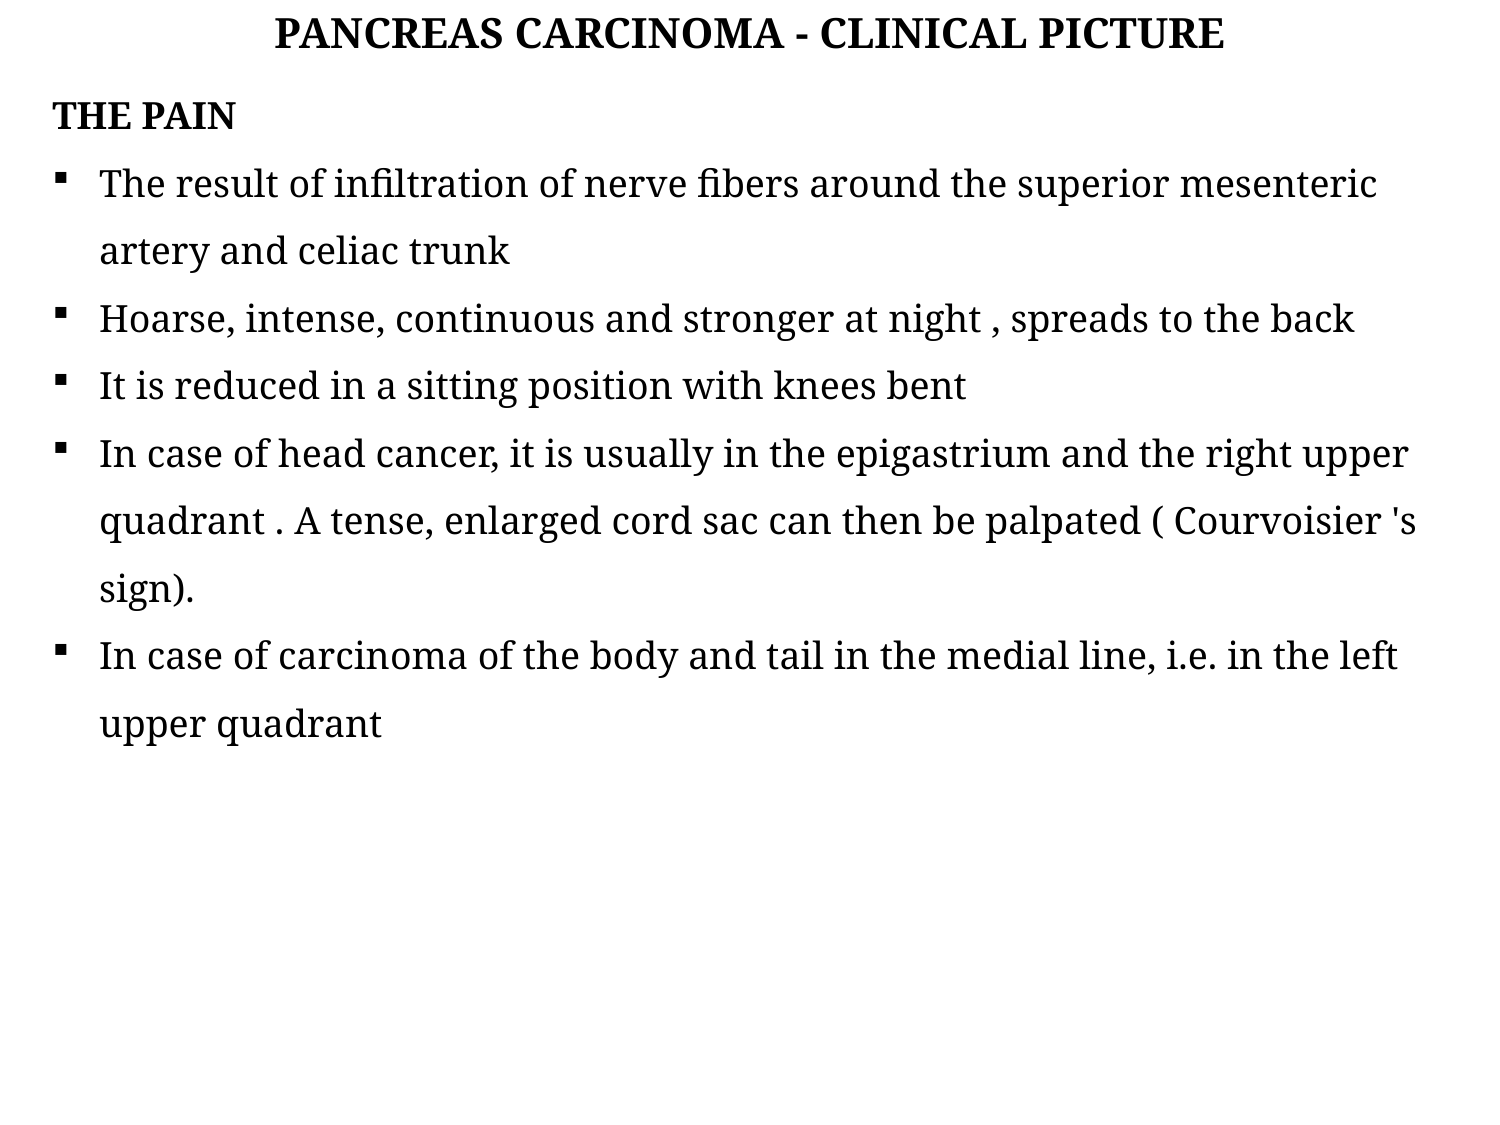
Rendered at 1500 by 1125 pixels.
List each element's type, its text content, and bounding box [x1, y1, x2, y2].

text_box THE PAIN The result of infiltration of nerve fibers around the superior mesenteric artery and celiac trunk Hoarse, intense, continuous and stronger at night , spreads to the back It is reduced in a sitting position with knees bent In case of head cancer, it is usually in the epigastrium and the right upper quadrant . A tense, enlarged cord sac can then be palpated ( Courvoisier 's sign). In case of carcinoma of the body and tail in the medial line, i.e. in the left upper quadrant [37, 63, 1438, 820]
text_box PANCREAS CARCINOMA - CLINICAL PICTURE [0, 0, 1500, 63]
